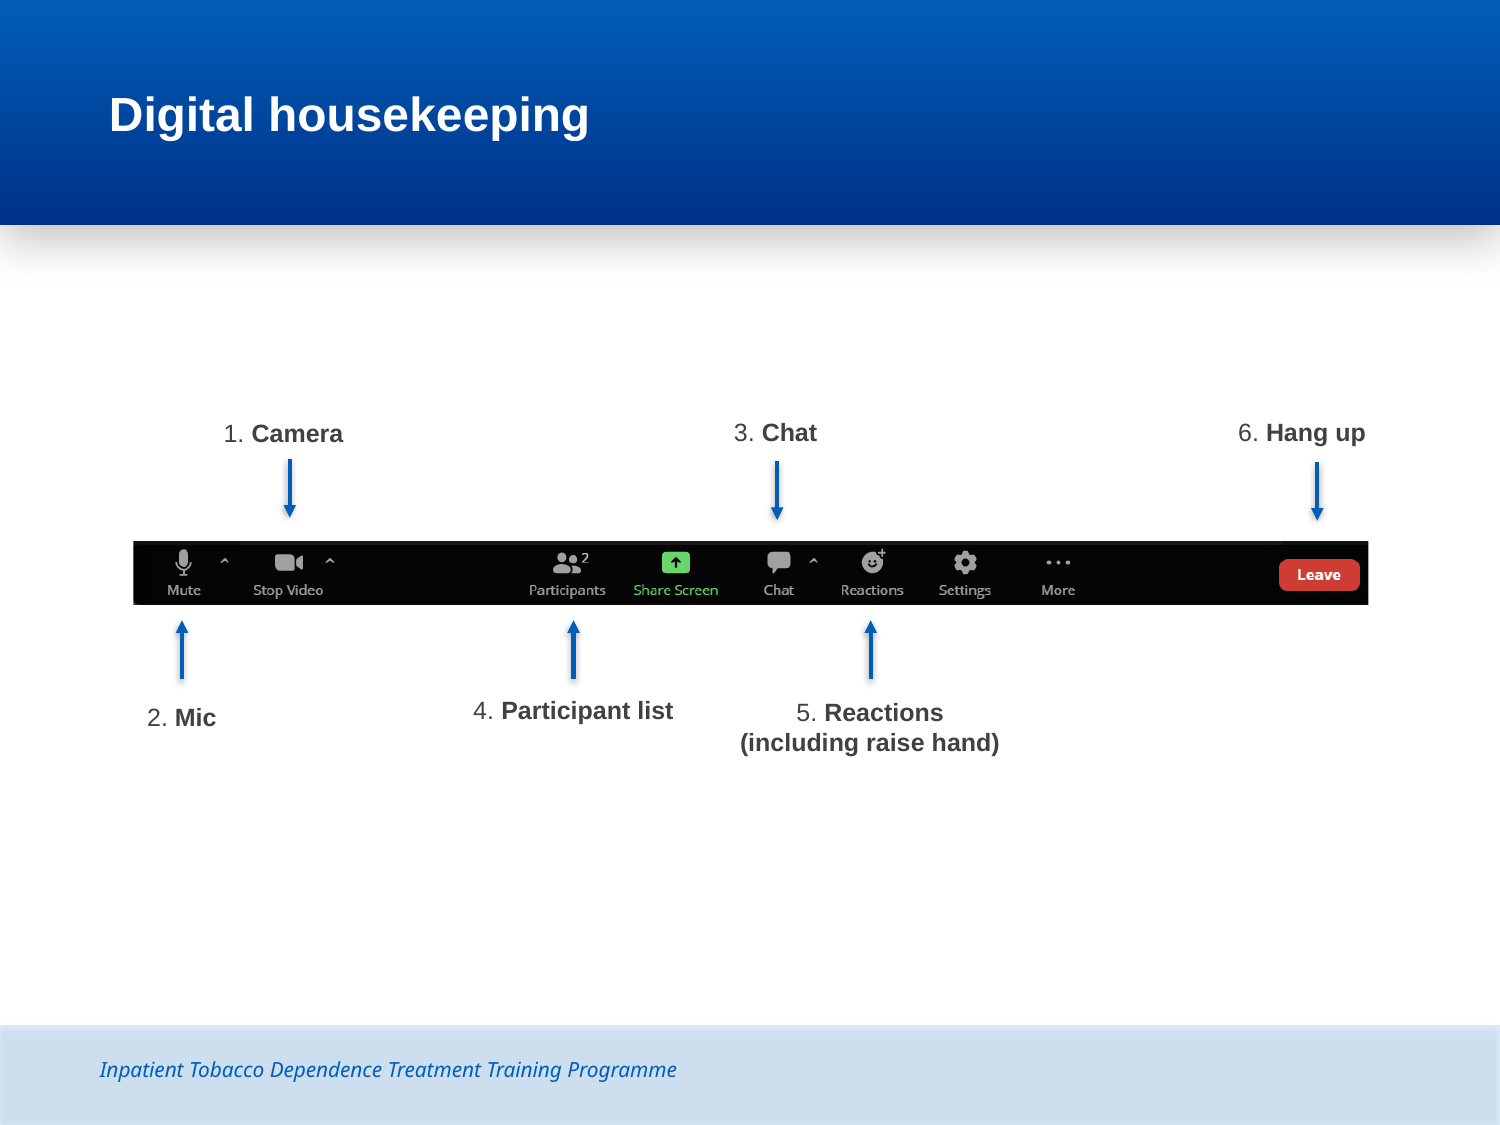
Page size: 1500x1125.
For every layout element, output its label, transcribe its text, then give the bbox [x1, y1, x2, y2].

text_box 2. Mic [87, 689, 277, 743]
text_box 5. Reactions (including raise hand) [645, 696, 1096, 756]
text_box 4. Participant list [348, 679, 799, 739]
picture [133, 541, 1369, 608]
text_box 3. Chat [681, 405, 871, 458]
title Digital housekeeping [93, 24, 1401, 201]
text_box 1. Camera [189, 405, 379, 459]
footer Inpatient Tobacco Dependence Treatment Training Programme [84, 1038, 790, 1099]
text_box 6. Hang up [1207, 405, 1397, 458]
